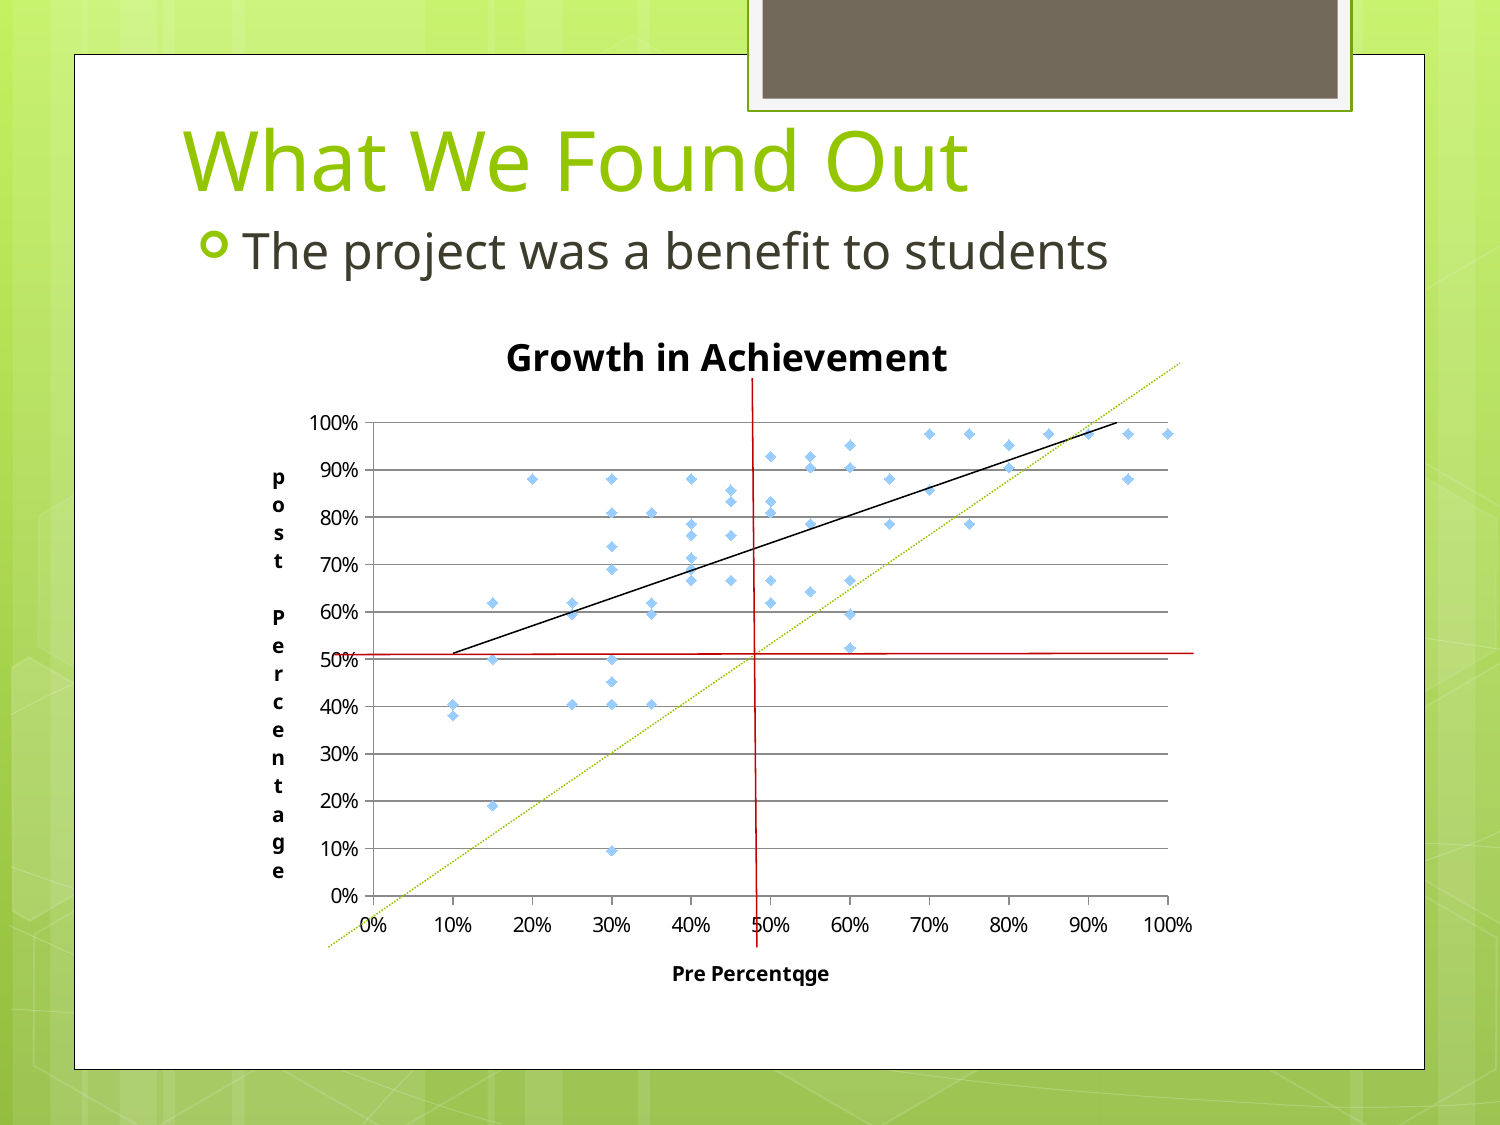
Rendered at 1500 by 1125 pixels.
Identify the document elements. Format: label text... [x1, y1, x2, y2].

text_box The project was a benefit to students [171, 211, 1283, 341]
chart [240, 297, 1213, 1019]
title What We Found Out [167, 28, 1320, 216]
